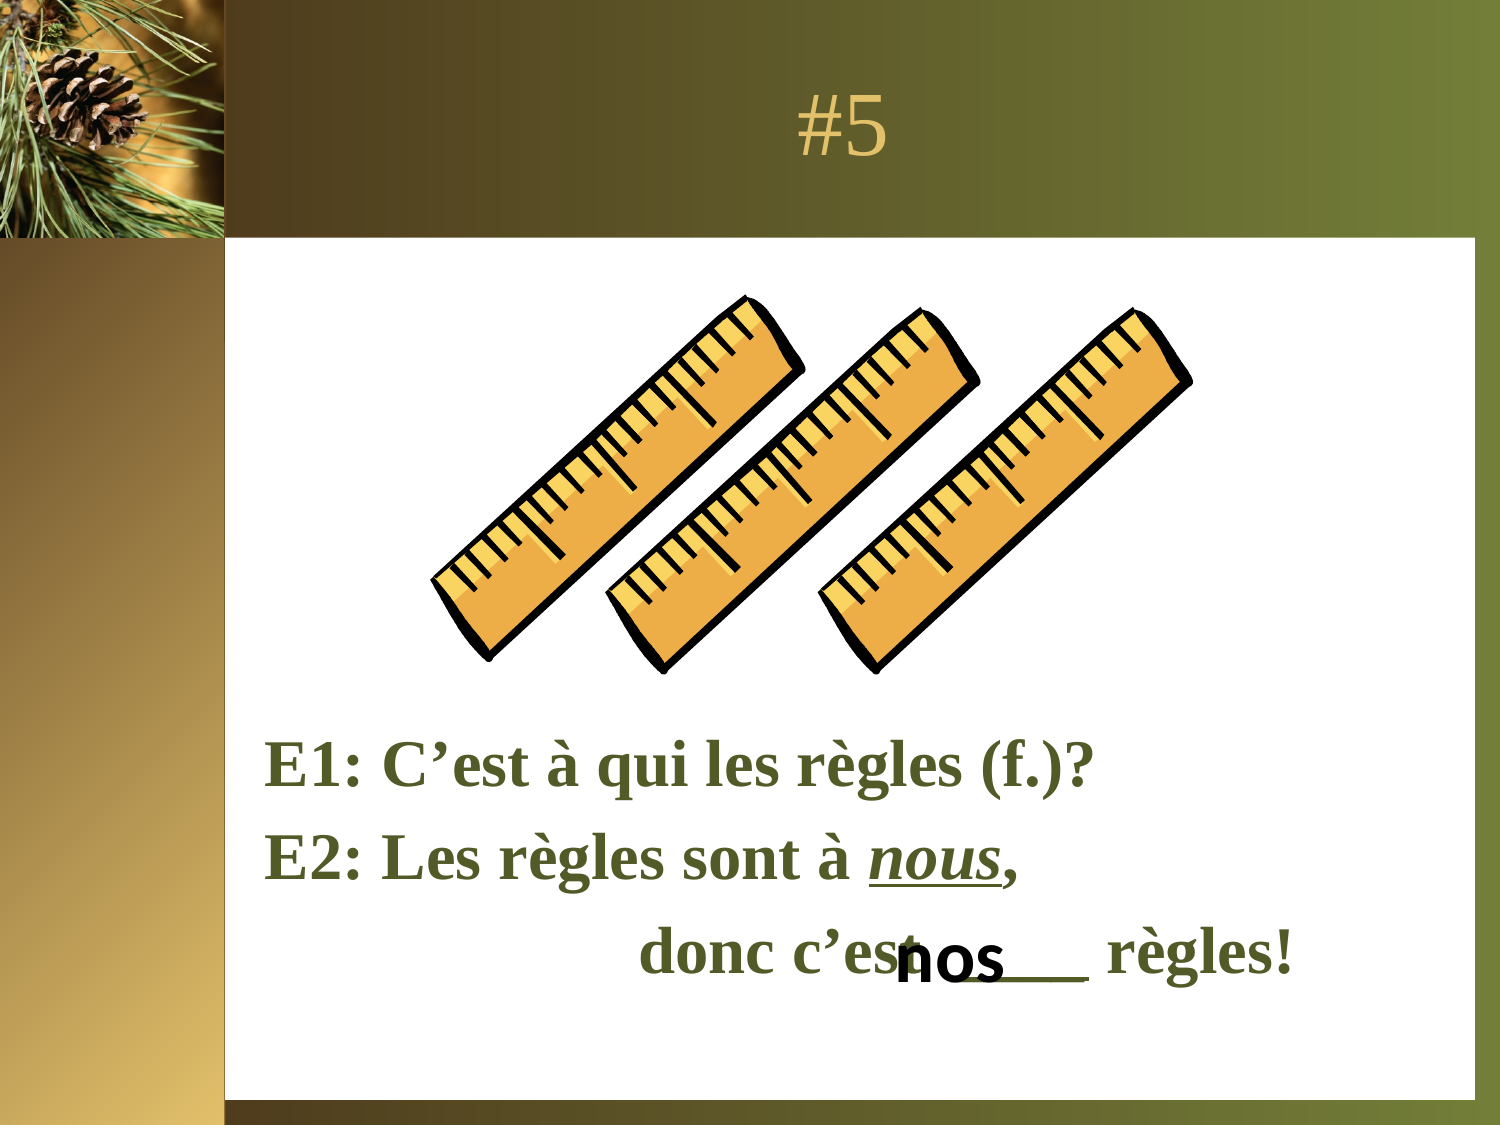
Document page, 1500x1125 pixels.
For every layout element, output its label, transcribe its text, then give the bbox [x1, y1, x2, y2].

title #5 [249, 24, 1438, 213]
picture [0, 0, 224, 238]
picture [424, 287, 1201, 682]
list E1: C’est à qui les règles (f.)? E2: Les règles sont à nous, donc c’est ____ règles! [249, 712, 1438, 1125]
text_box nos [849, 899, 1050, 1005]
